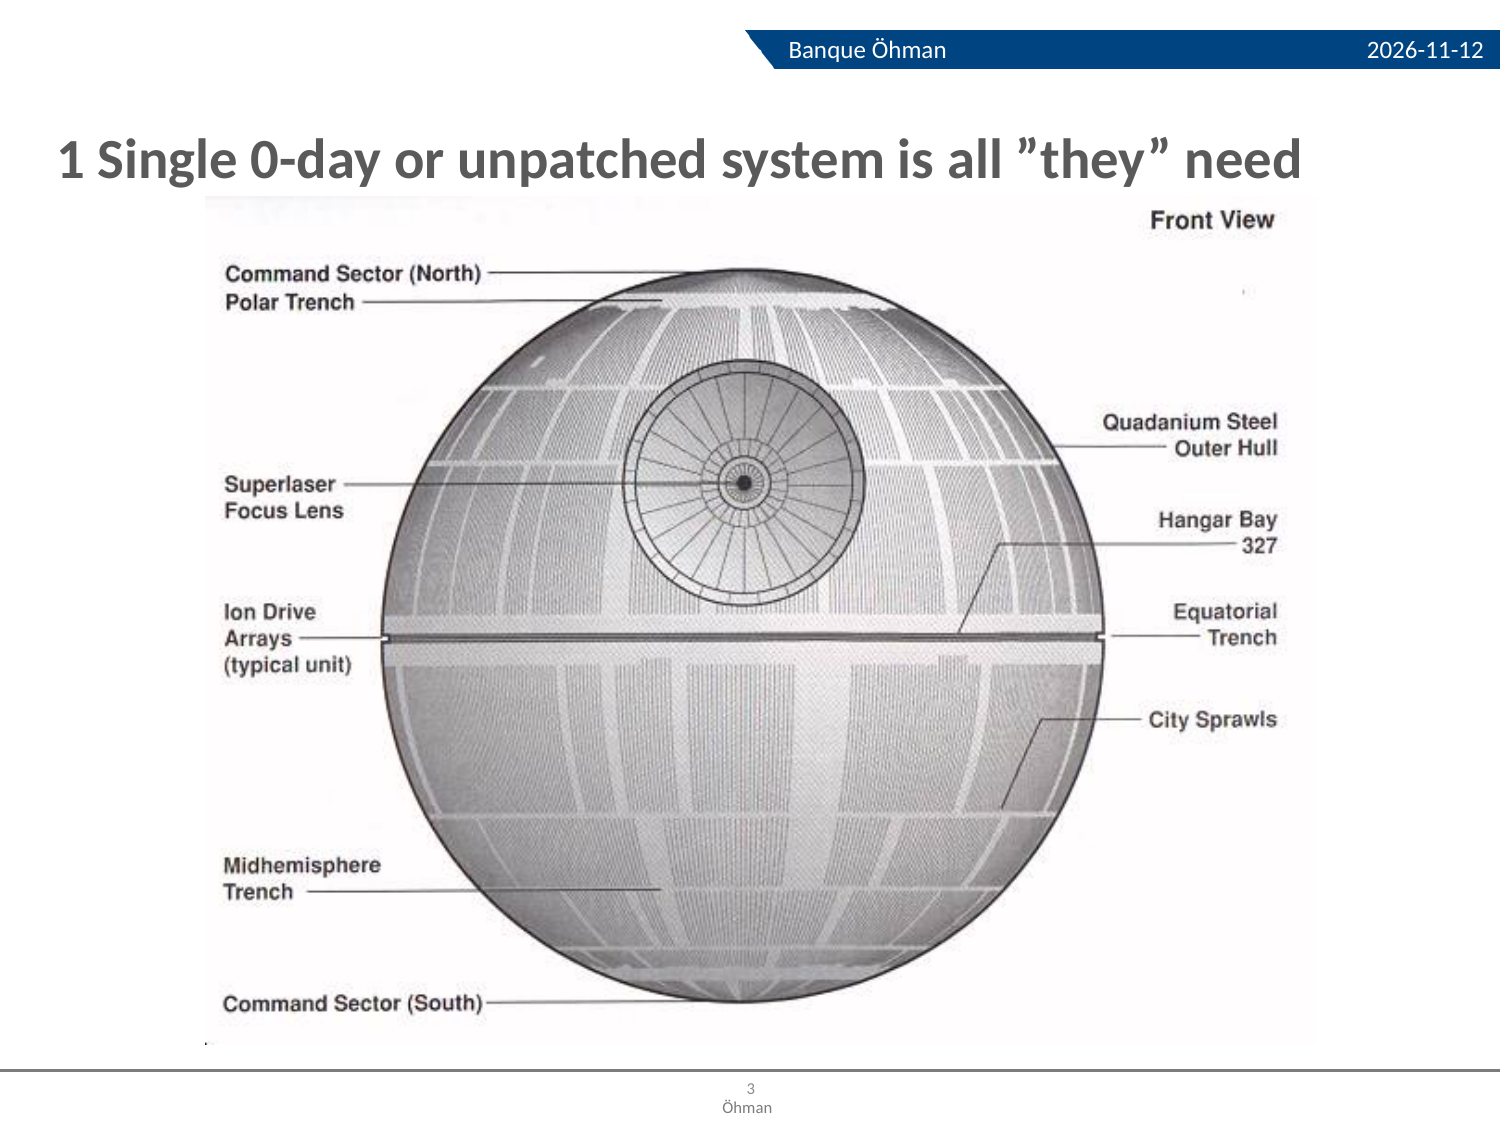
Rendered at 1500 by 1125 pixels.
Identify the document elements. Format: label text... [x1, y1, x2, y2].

picture [738, 30, 773, 69]
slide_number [1246, 16, 1500, 81]
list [204, 195, 1318, 1046]
title 1 Single 0-day or unpatched system is all ”they” need [41, 90, 1392, 221]
footer Banque Öhman [773, 19, 1246, 79]
